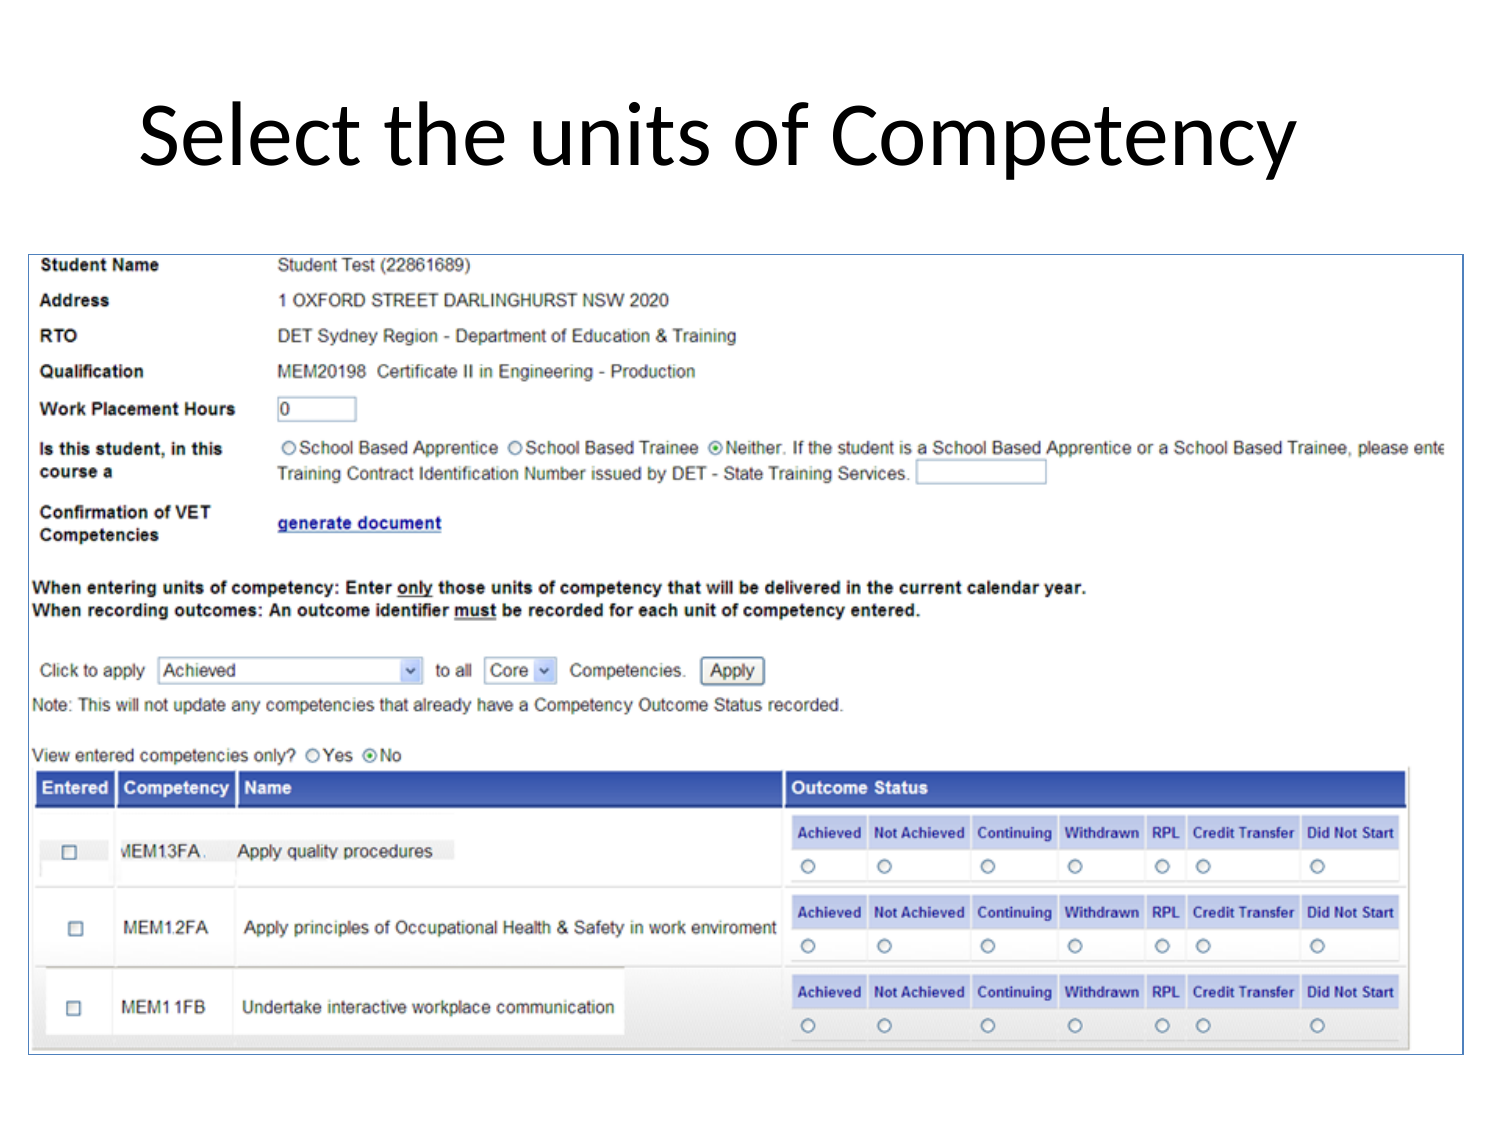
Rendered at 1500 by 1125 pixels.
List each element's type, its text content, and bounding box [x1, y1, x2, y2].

text_box Select the units of Competency [123, 66, 1376, 191]
picture [29, 255, 1463, 1054]
